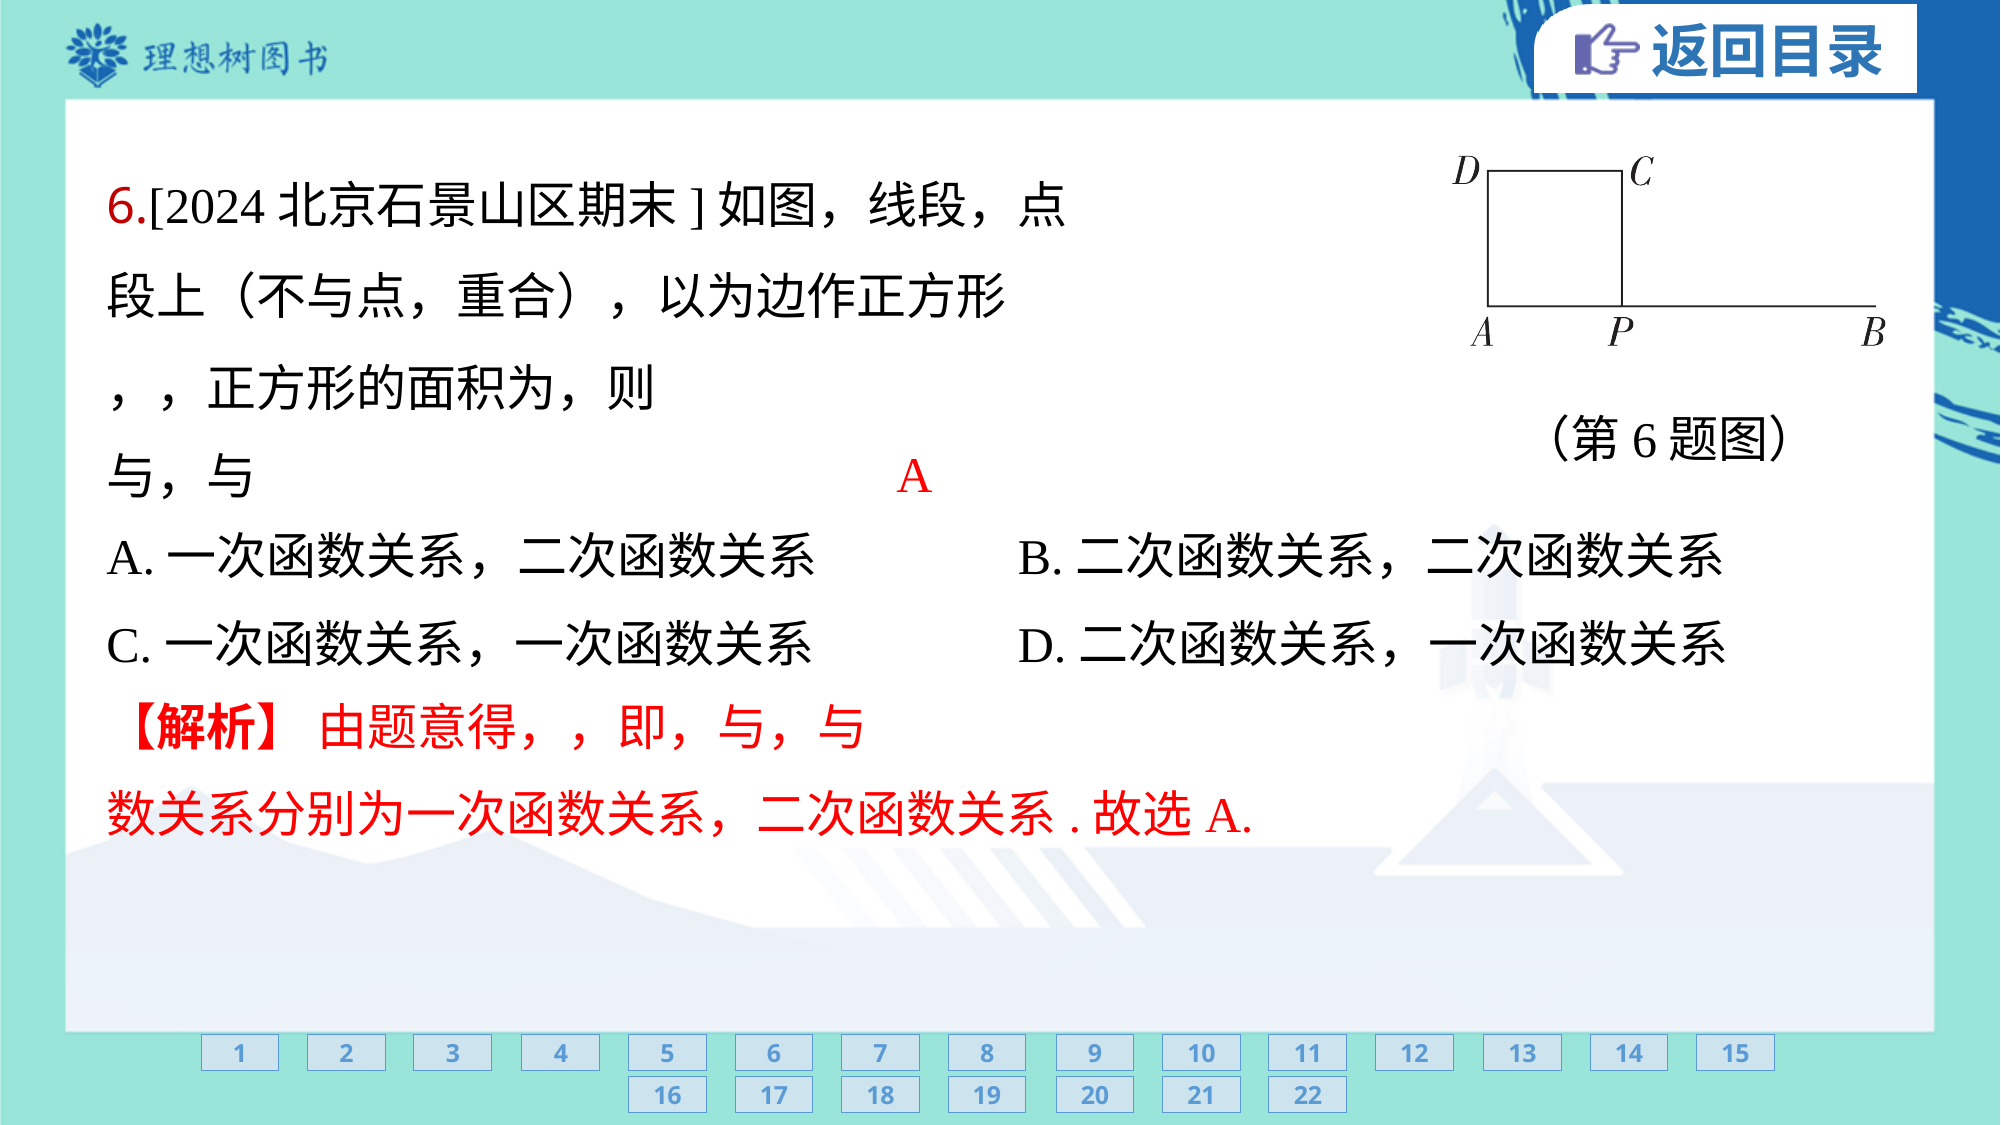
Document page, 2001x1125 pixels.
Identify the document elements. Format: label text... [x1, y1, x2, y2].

text_box A.一次函数关系，二次函数关系 B.二次函数关系，二次函数关系 C.一次函数关系，一次函数关系 D.二次函数关系，一次函数关系 [106, 493, 1895, 663]
text_box A [878, 414, 951, 493]
text_box （第6题图） [1526, 380, 1813, 493]
picture [0, 0, 2000, 1125]
